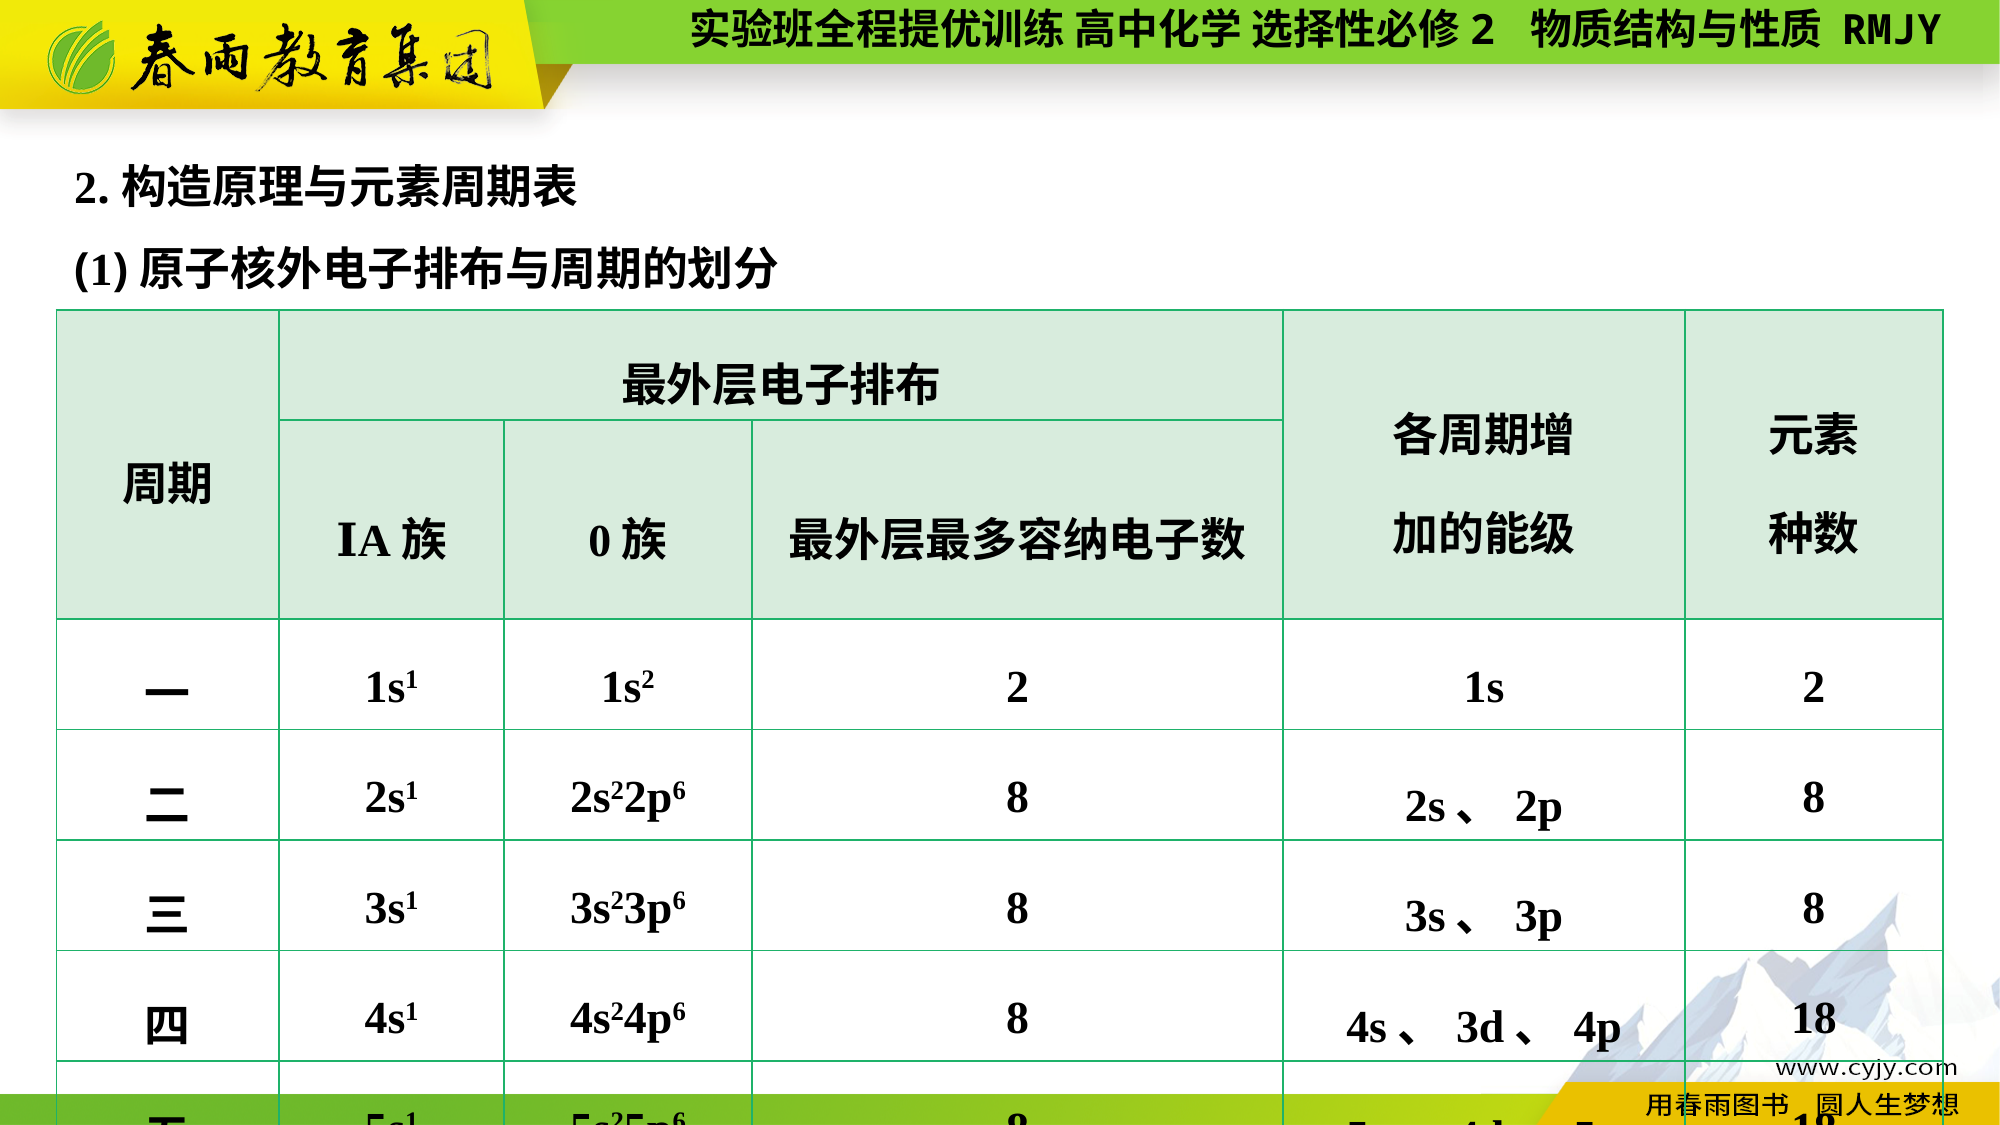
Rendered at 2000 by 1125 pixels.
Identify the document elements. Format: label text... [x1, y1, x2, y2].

table_cell 4s24p6 [505, 951, 751, 1060]
table_cell 5s1 [280, 1062, 503, 1125]
table_cell 18 [1686, 951, 1942, 1060]
list 2.构造原理与元素周期表 (1)原子核外电子排布与周期的划分 [59, 122, 1944, 294]
table_cell 8 [753, 841, 1282, 950]
table_cell 3s1 [280, 841, 503, 950]
table_cell 2s1 [280, 730, 503, 839]
table_cell 二 [57, 730, 278, 839]
table_cell 5s25p6 [505, 1062, 751, 1125]
table_cell 8 [753, 1062, 1282, 1125]
table_cell 5s、4d、5p [1284, 1062, 1684, 1125]
table_cell 3s、3p [1284, 841, 1684, 950]
picture [0, 0, 2000, 1125]
table_cell 2 [1686, 620, 1942, 729]
table_cell 4s、3d、4p [1284, 951, 1684, 1060]
table_cell 一 [57, 620, 278, 729]
table_cell 四 [57, 951, 278, 1060]
table_cell 五 [57, 1062, 278, 1125]
table_cell 8 [753, 951, 1282, 1060]
table_cell 三 [57, 841, 278, 950]
table_cell ⅠA族 [280, 421, 503, 618]
table_cell 2s22p6 [505, 730, 751, 839]
table_header 各周期增 加的能级 [1284, 311, 1684, 618]
table_header 元素 种数 [1686, 311, 1942, 618]
table_cell 8 [1686, 730, 1942, 839]
table_header 最外层电子排布 [280, 311, 1282, 419]
table_cell 1s [1284, 620, 1684, 729]
table_cell 4s1 [280, 951, 503, 1060]
table_cell 18 [1686, 1062, 1942, 1125]
table_cell 8 [753, 730, 1282, 839]
table_cell 2 [753, 620, 1282, 729]
table_header 周期 [57, 311, 278, 618]
table_cell 8 [1686, 841, 1942, 950]
table_cell 1s1 [280, 620, 503, 729]
table_cell 0族 [505, 421, 751, 618]
table_cell 1s2 [505, 620, 751, 729]
table_cell 2s、2p [1284, 730, 1684, 839]
table_cell 最外层最多容纳电子数 [753, 421, 1282, 618]
table_cell 3s23p6 [505, 841, 751, 950]
